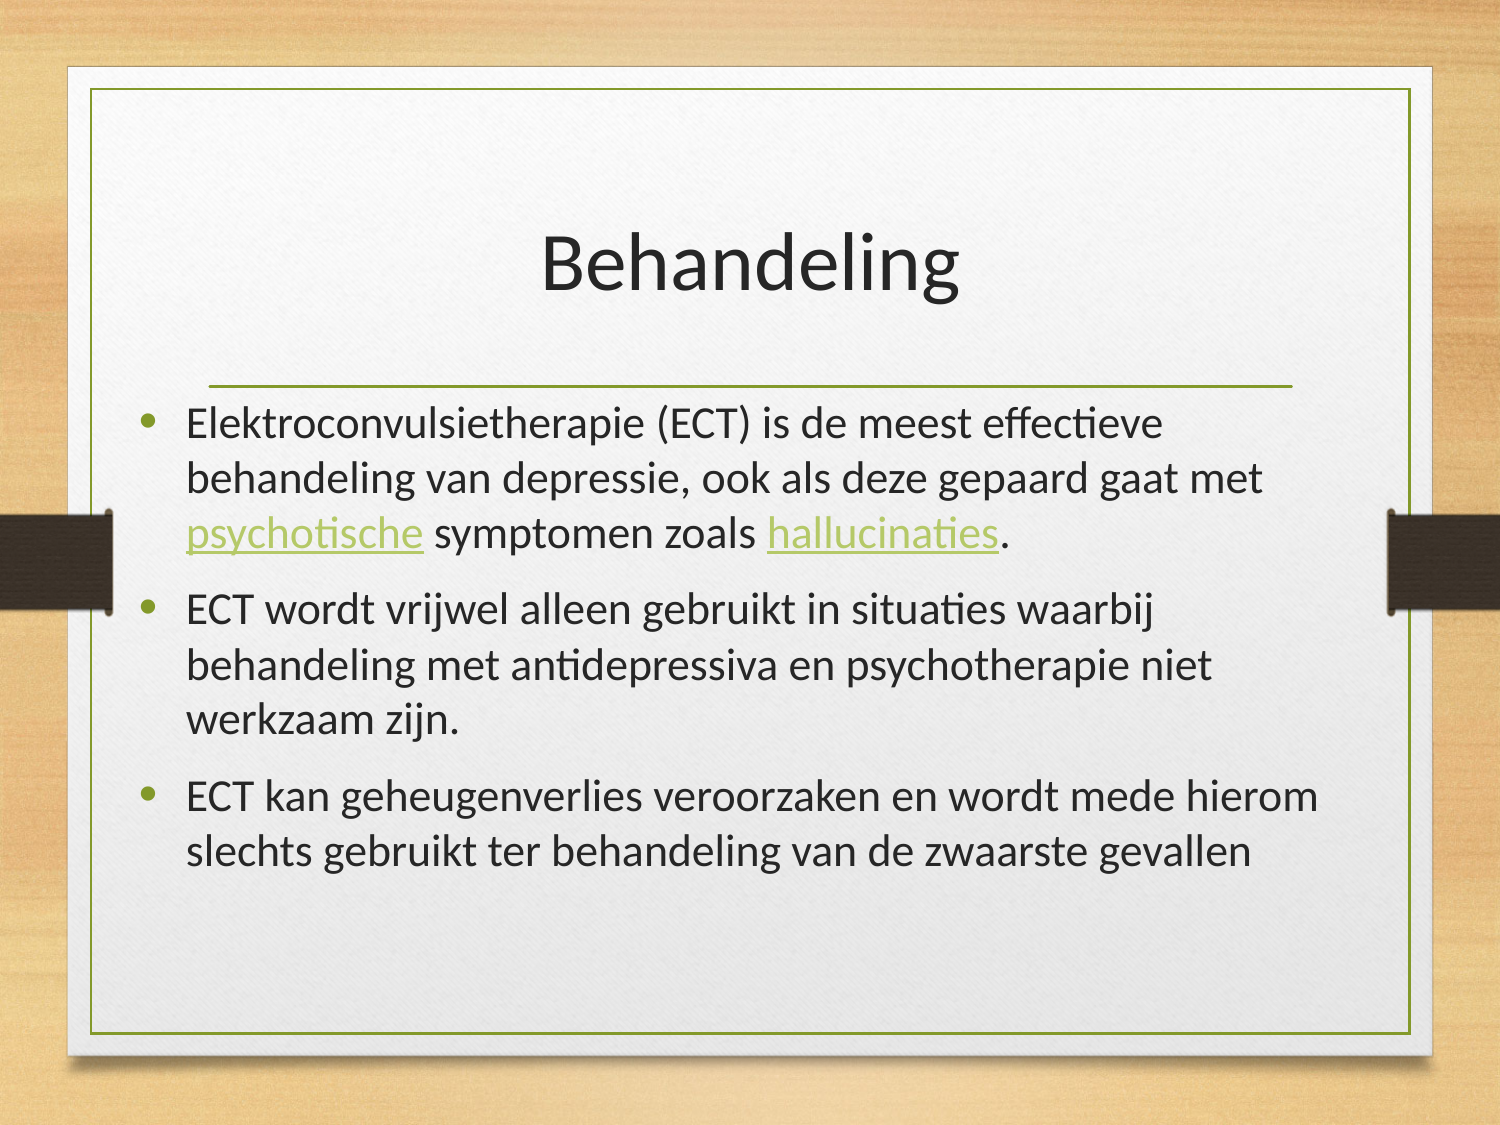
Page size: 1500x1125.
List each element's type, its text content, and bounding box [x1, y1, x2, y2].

list Elektroconvulsietherapie (ECT) is de meest effectieve behandeling van depressie, ook als deze gepaard gaat met psychotische symptomen zoals hallucinaties. ECT wordt vrijwel alleen gebruikt in situaties waarbij behandeling met antidepressiva en psychotherapie niet werkzaam zijn. ECT kan geheugenverlies veroorzaken en wordt mede hierom slechts gebruikt ter behandeling van de zwaarste gevallen [123, 385, 1388, 1000]
picture [0, 0, 1500, 1125]
title Behandeling [193, 150, 1309, 365]
